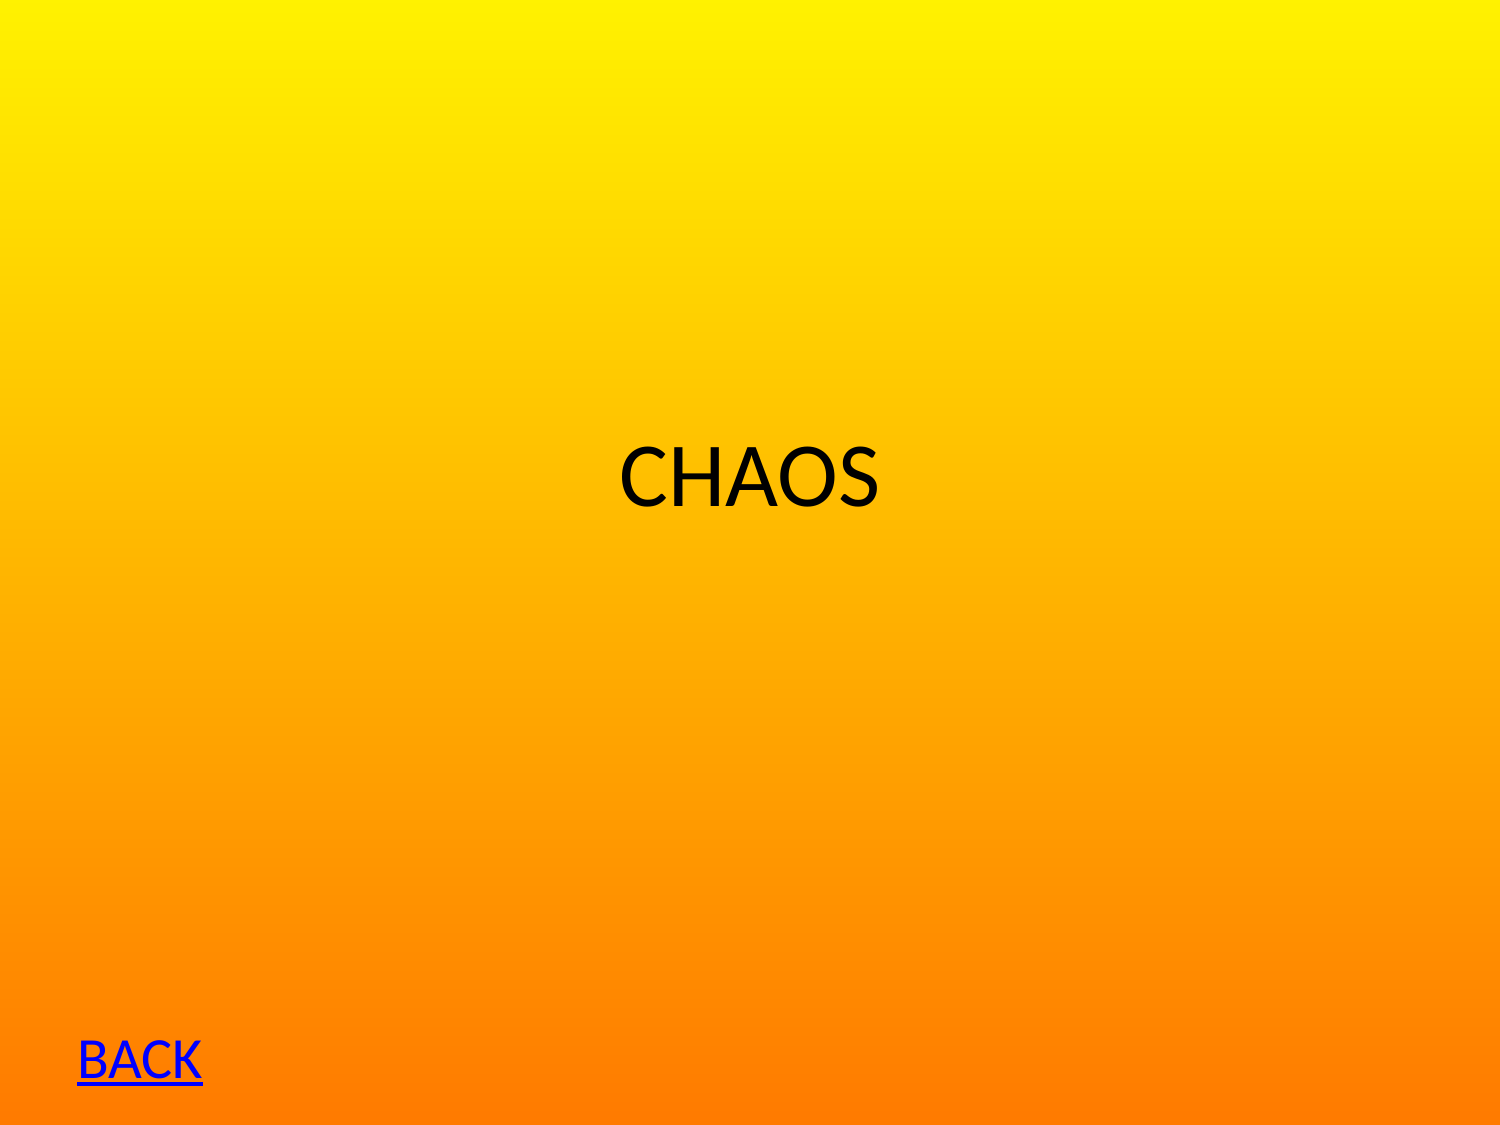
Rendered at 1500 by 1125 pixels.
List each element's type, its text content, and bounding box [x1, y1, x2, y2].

title CHAOS [112, 349, 1388, 591]
text_box BACK [62, 1012, 275, 1098]
